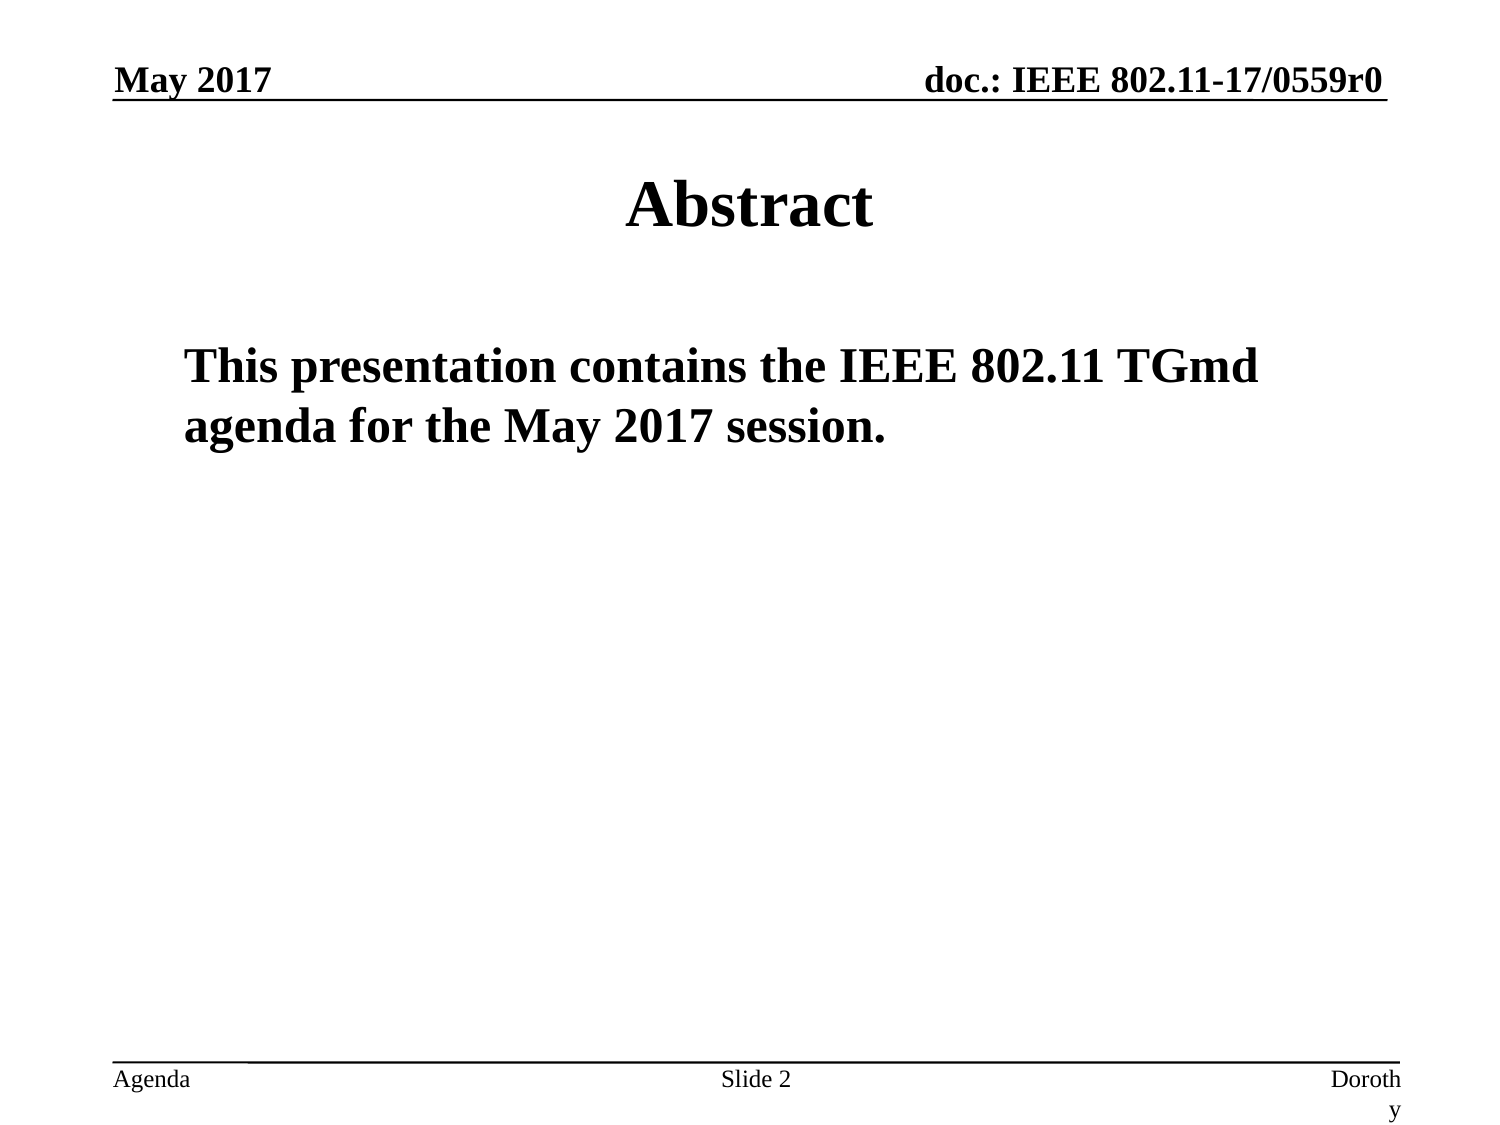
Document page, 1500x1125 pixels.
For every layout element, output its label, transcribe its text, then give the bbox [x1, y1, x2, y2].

slide_number Slide 2 [712, 1062, 800, 1093]
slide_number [114, 54, 425, 100]
footer Dorothy Stanley, HP Enterprise [1325, 1062, 1402, 1093]
list This presentation contains the IEEE 802.11 TGmd agenda for the May 2017 session. [112, 324, 1388, 1000]
title Abstract [112, 112, 1388, 288]
